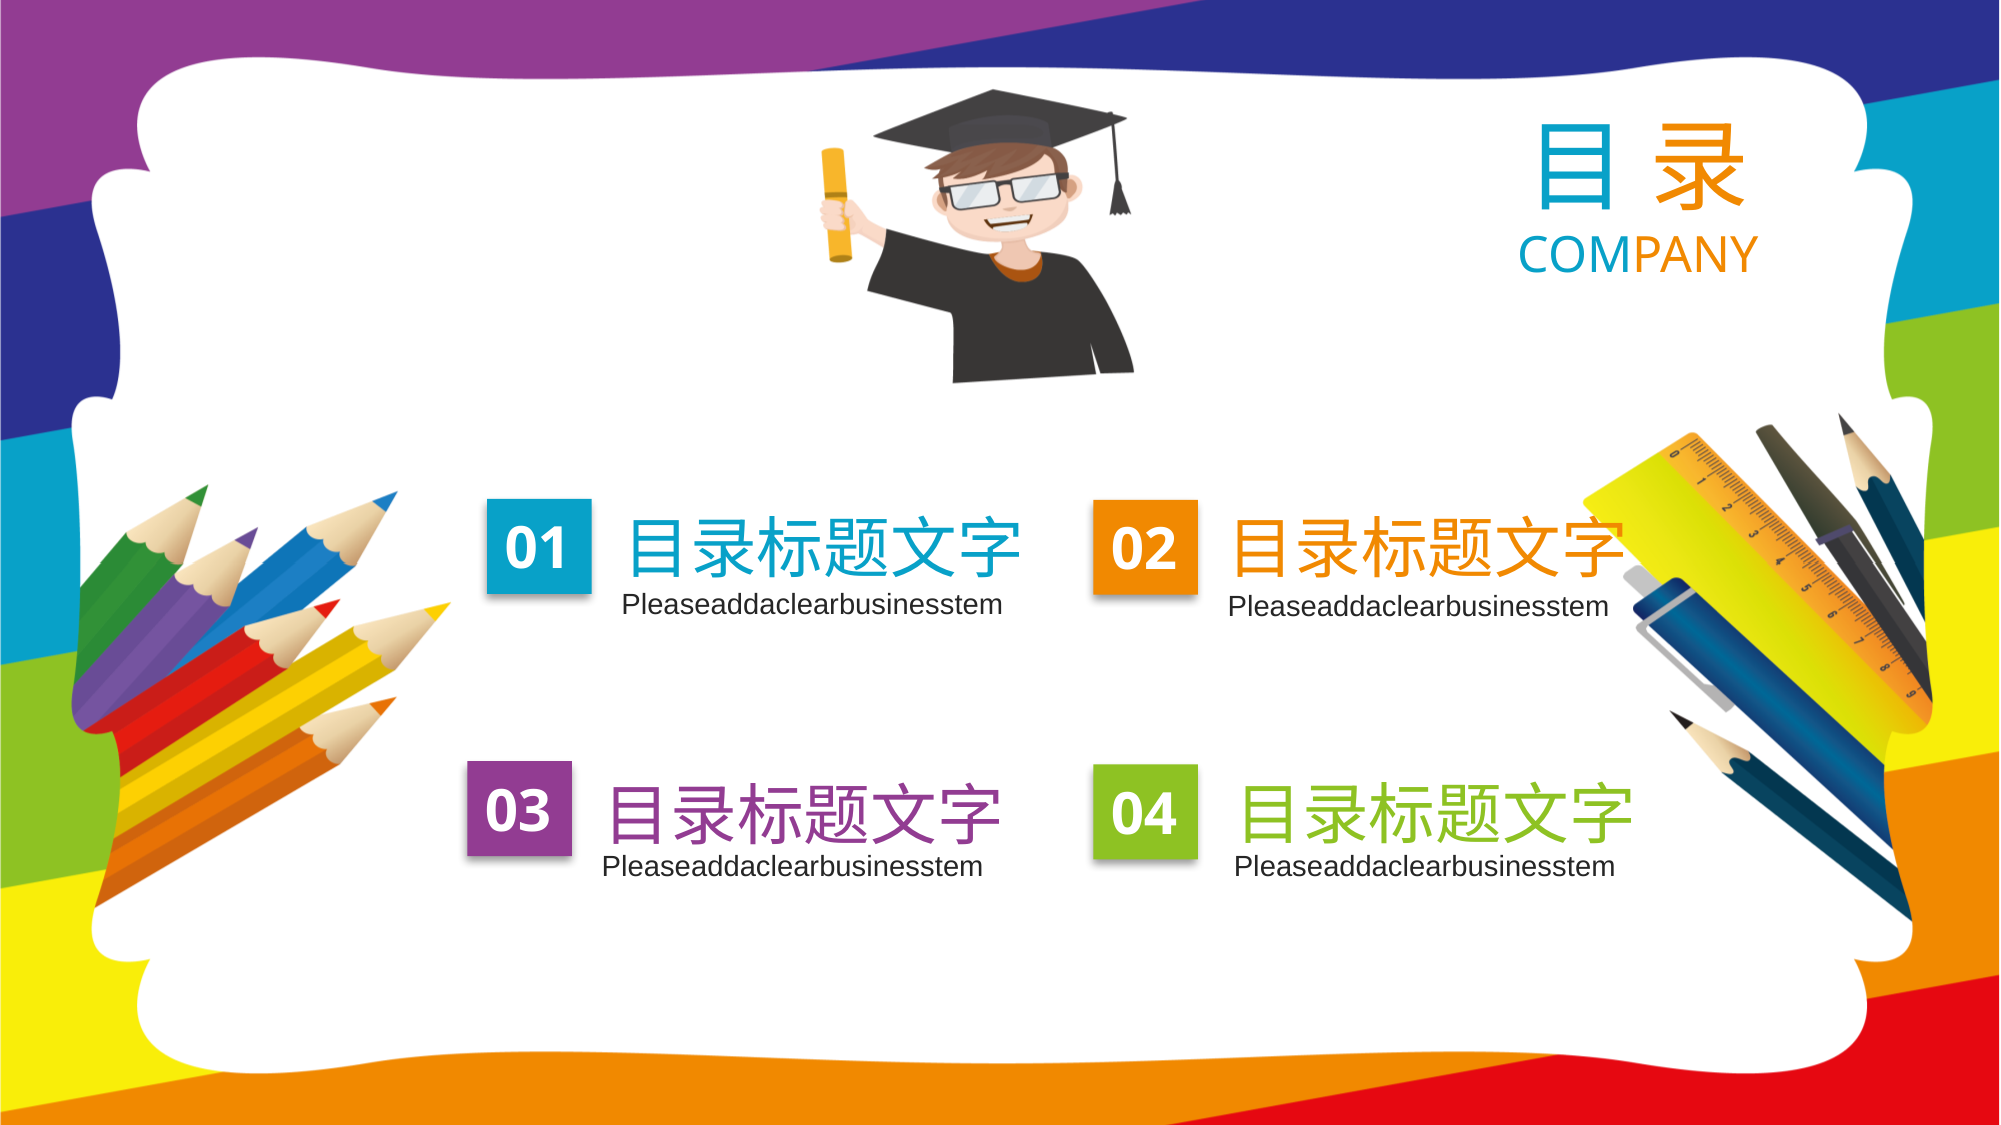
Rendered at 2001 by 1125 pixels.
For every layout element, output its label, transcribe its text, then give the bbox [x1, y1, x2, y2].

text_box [487, 497, 1042, 629]
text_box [1093, 764, 1653, 891]
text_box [467, 761, 1022, 891]
text_box 目 录 COMPANY [1502, 95, 1774, 291]
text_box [1093, 498, 1643, 631]
picture [0, 0, 2000, 1125]
